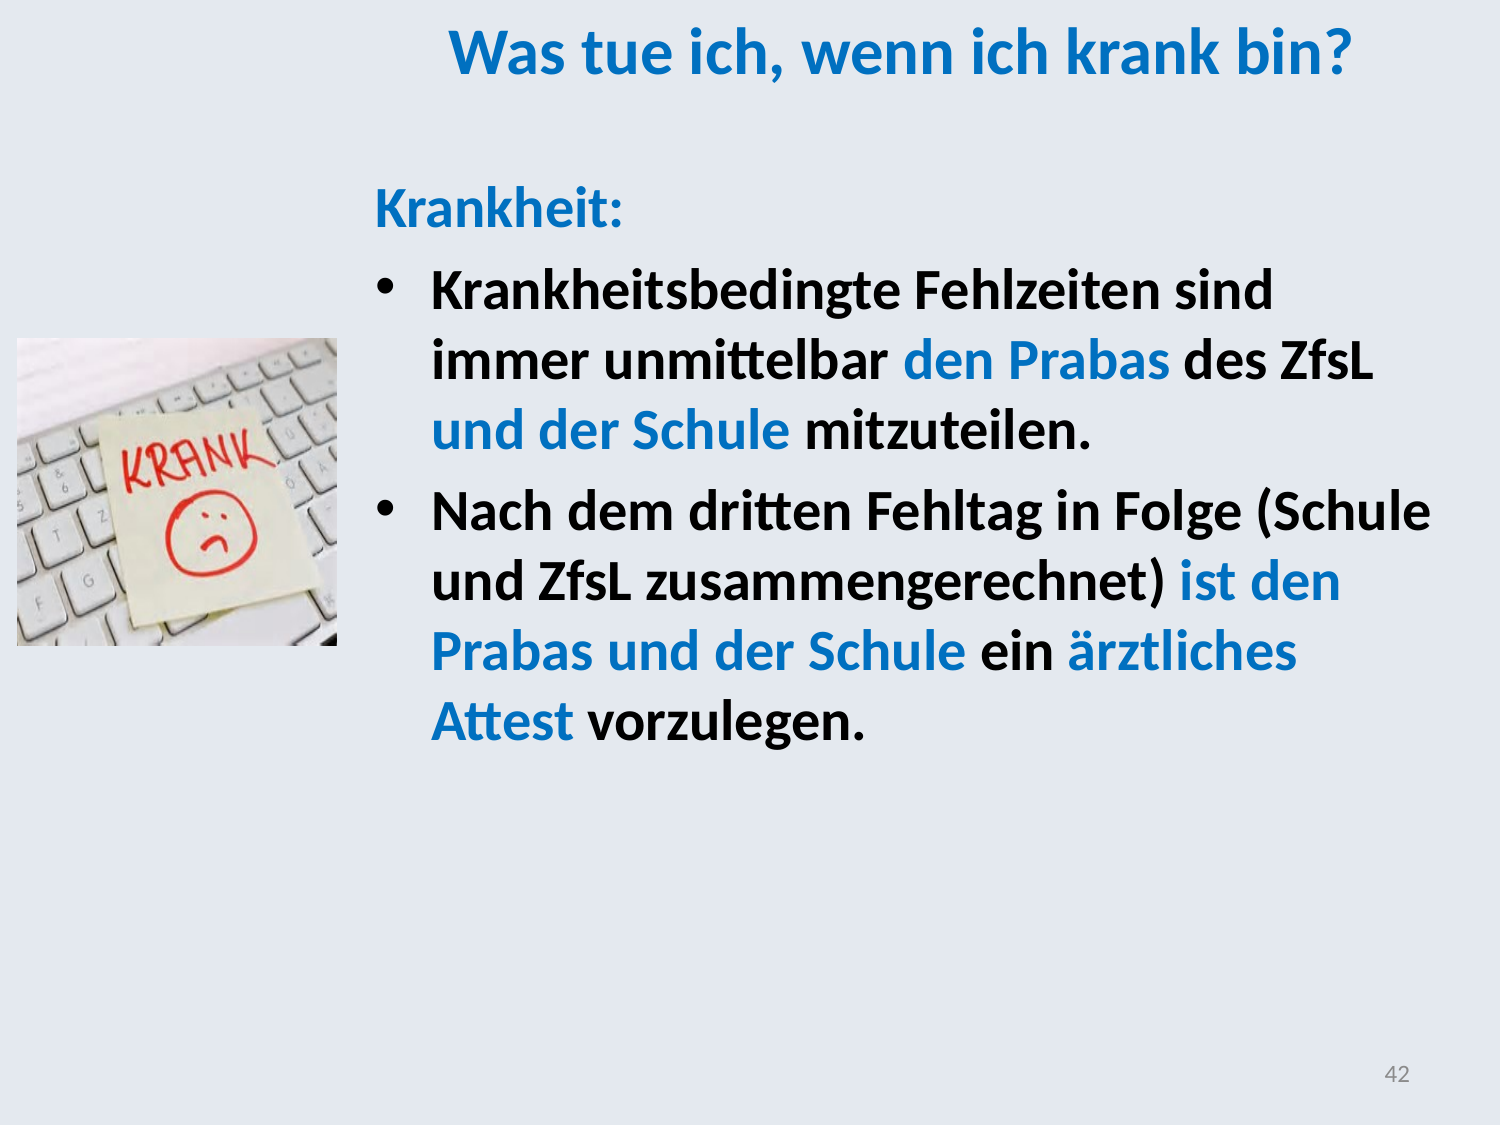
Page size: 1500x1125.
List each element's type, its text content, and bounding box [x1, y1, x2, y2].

slide_number 42 [1074, 1042, 1425, 1103]
picture [17, 337, 337, 646]
list Was tue ich, wenn ich krank bin? Krankheit: Krankheitsbedingte Fehlzeiten sind immer unmittelbar den Prabas des ZfsL und der Schule mitzuteilen. Nach dem dritten Fehltag in Folge (Schule und ZfsL zusammengerechnet) ist den Prabas und der Schule ein ärztliches Attest vorzulegen. [360, 0, 1459, 1125]
